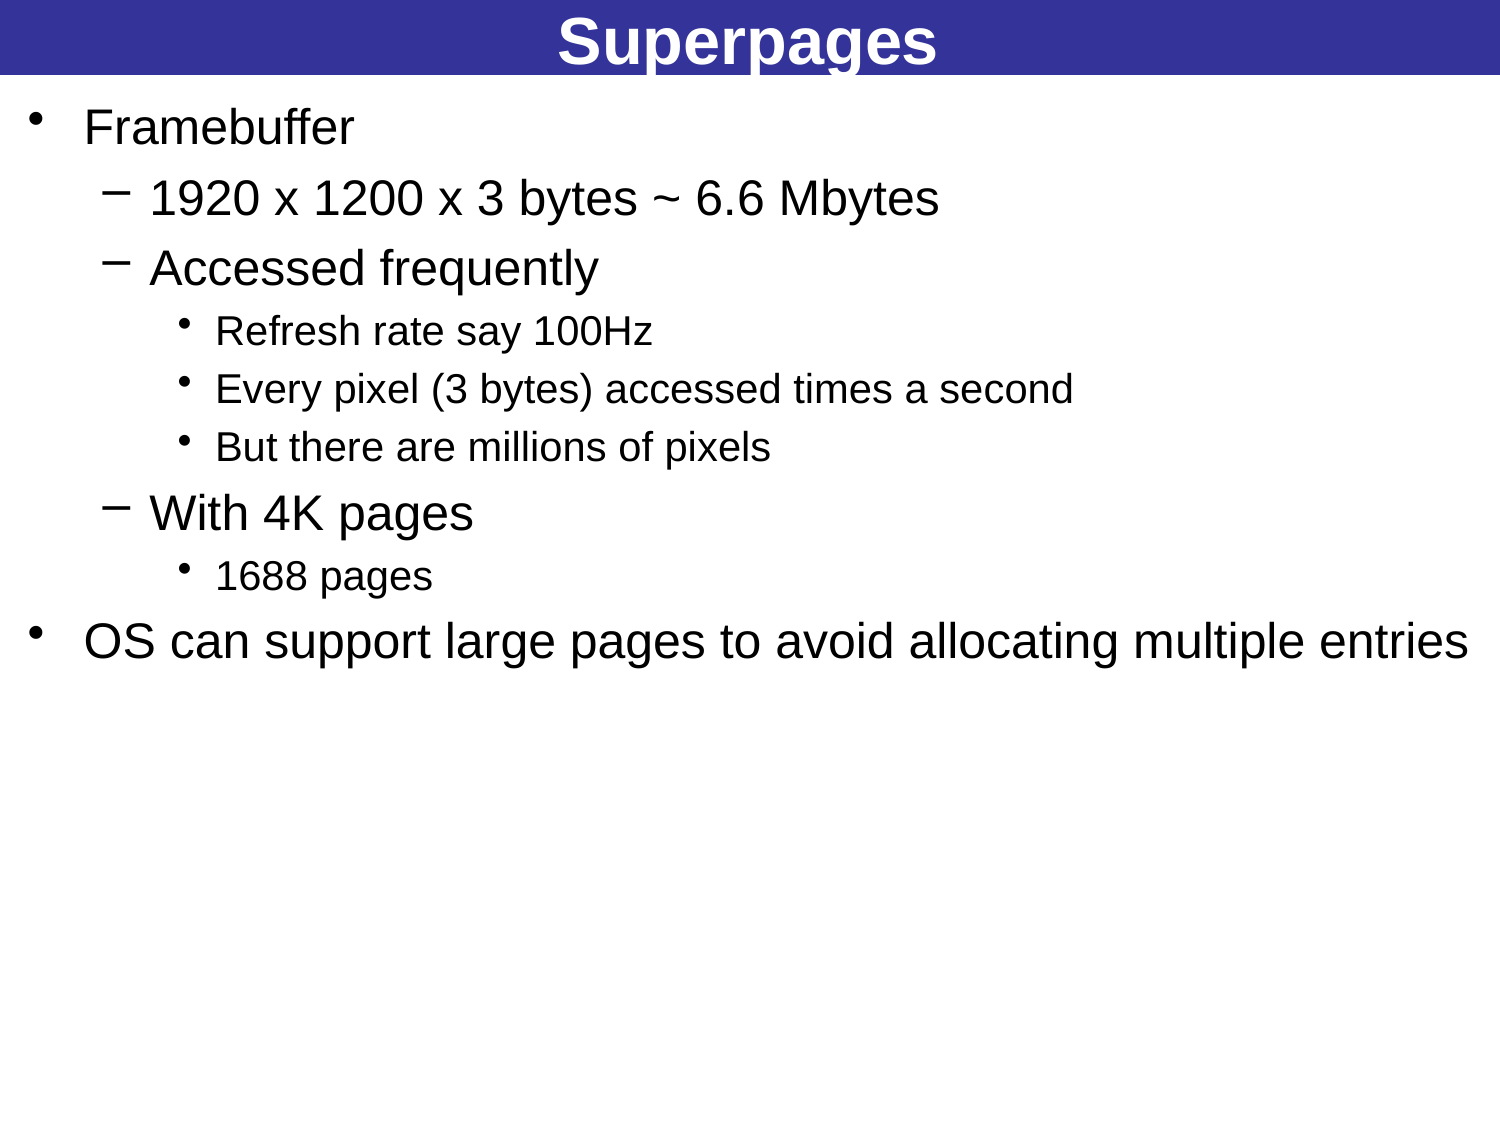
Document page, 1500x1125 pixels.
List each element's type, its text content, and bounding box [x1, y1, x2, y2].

title Superpages [0, 0, 1500, 75]
list Framebuffer 1920 x 1200 x 3 bytes ~ 6.6 Mbytes Accessed frequently Refresh rate say 100Hz Every pixel (3 bytes) accessed times a second But there are millions of pixels With 4K pages 1688 pages OS can support large pages to avoid allocating multiple entries [12, 87, 1488, 1088]
